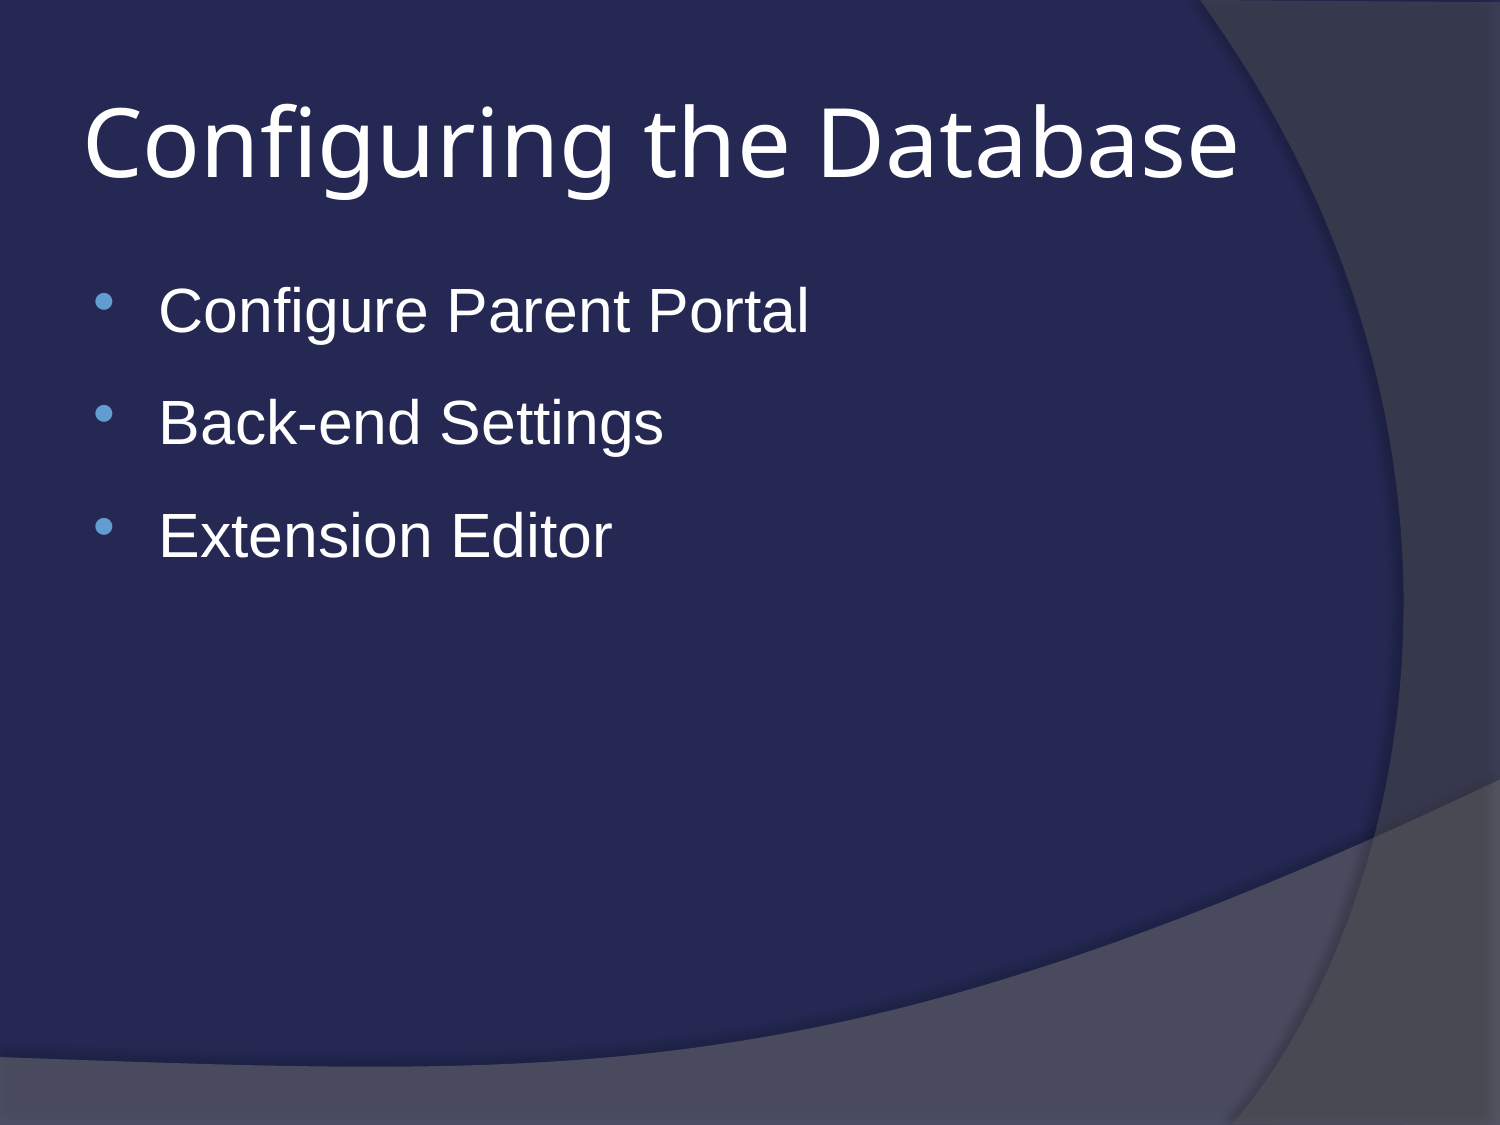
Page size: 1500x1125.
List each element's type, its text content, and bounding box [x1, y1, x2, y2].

title Configuring the Database [75, 45, 1300, 233]
list Configure Parent Portal Back-end Settings Extension Editor [75, 262, 1300, 1005]
